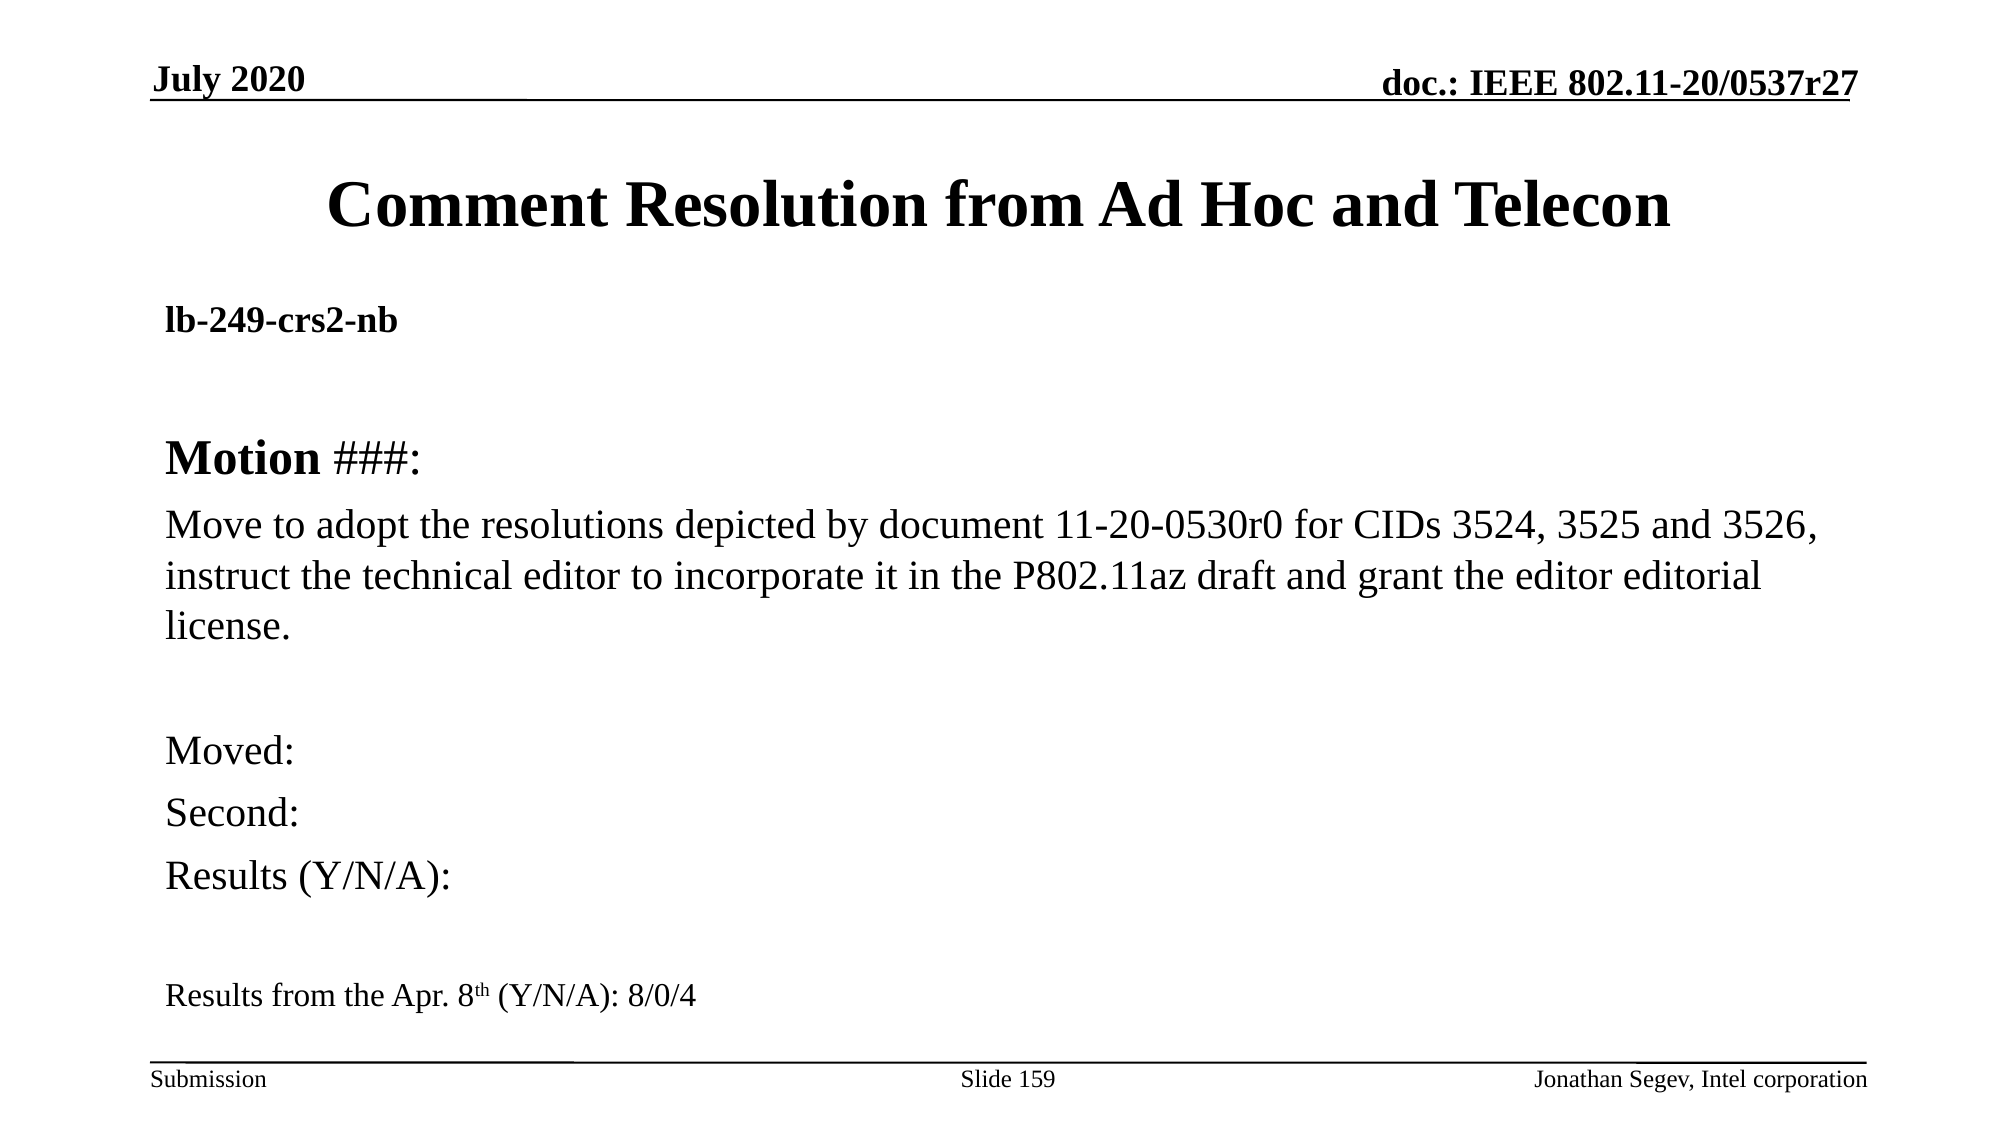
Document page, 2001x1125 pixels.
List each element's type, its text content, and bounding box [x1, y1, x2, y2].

list lb-249-crs2-nb Motion ###: Move to adopt the resolutions depicted by document 11-20-0530r0 for CIDs 3524, 3525 and 3526, instruct the technical editor to incorporate it in the P802.11az draft and grant the editor editorial license. Moved: Second: Results (Y/N/A): Results from the Apr. 8th (Y/N/A): 8/0/4 [149, 286, 1850, 1000]
slide_number Slide 159 [950, 1061, 1067, 1123]
footer Jonathan Segev, Intel corporation [1171, 1061, 1869, 1093]
title Comment Resolution from Ad Hoc and Telecon [149, 112, 1850, 286]
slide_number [152, 54, 563, 100]
